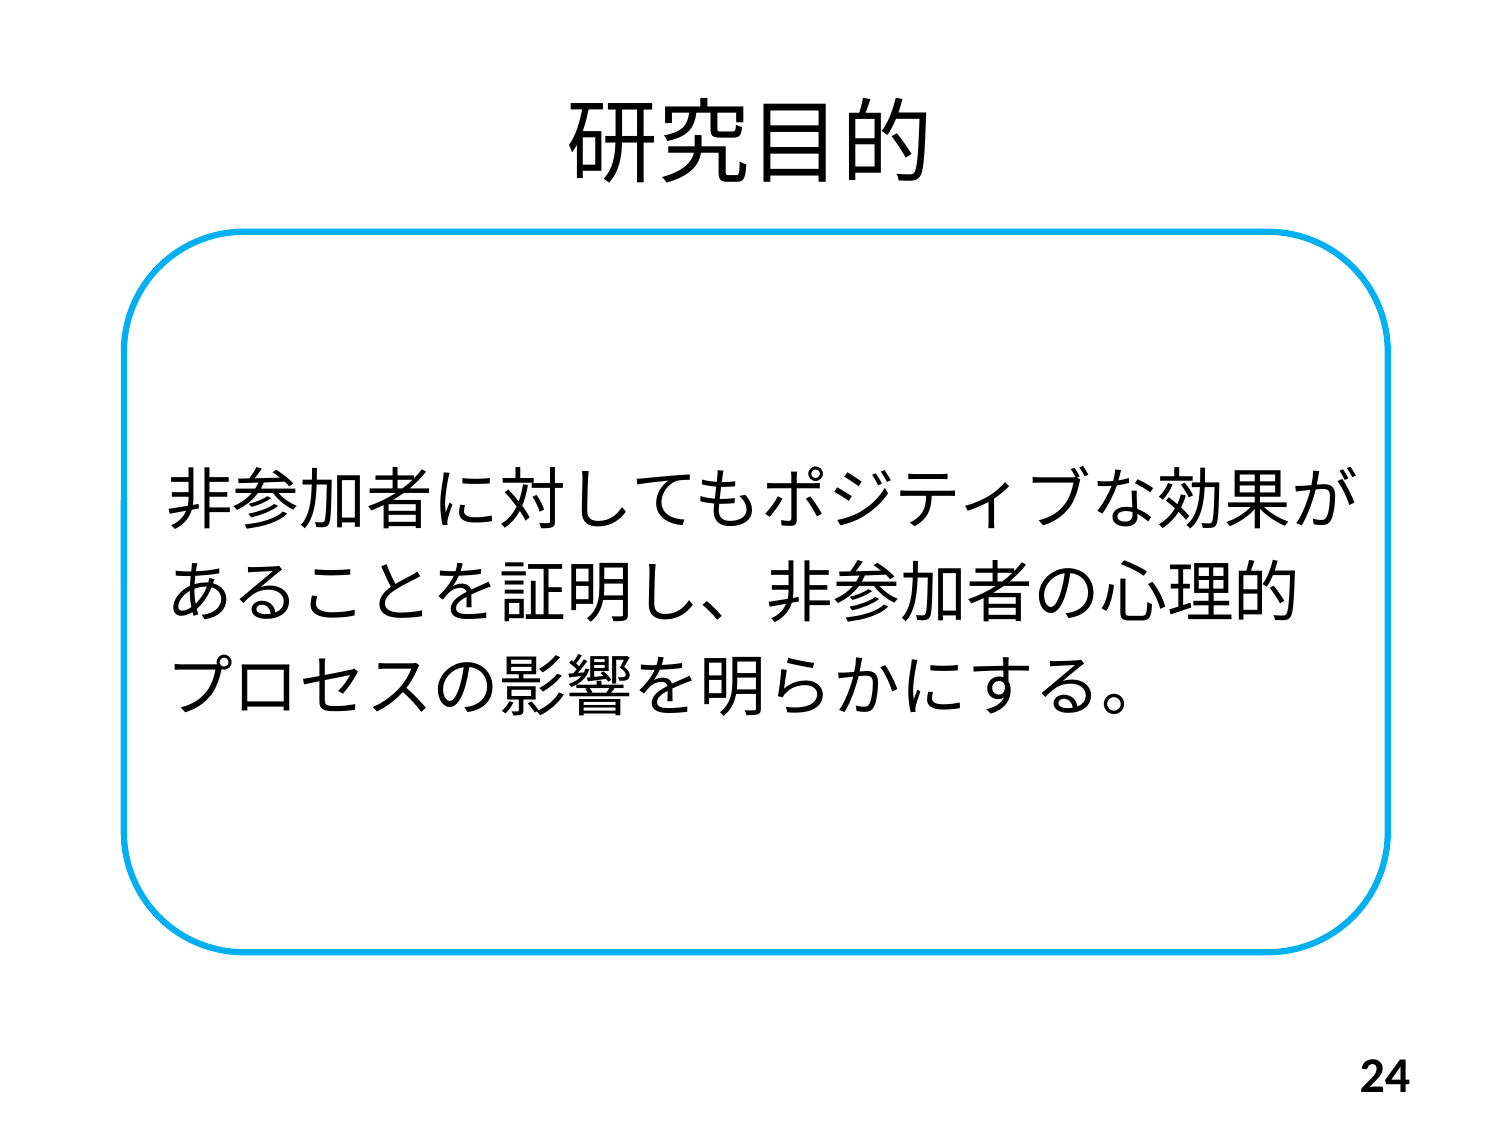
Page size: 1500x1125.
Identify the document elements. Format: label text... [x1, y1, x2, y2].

slide_number 24 [1074, 1042, 1425, 1103]
text_box [121, 229, 1390, 955]
list 非参加者に対してもポジティブな効果が あることを証明し、非参加者の心理的 プロセスの影響を明らかにする。 [75, 262, 1425, 1005]
title 研究目的 [75, 45, 1425, 233]
